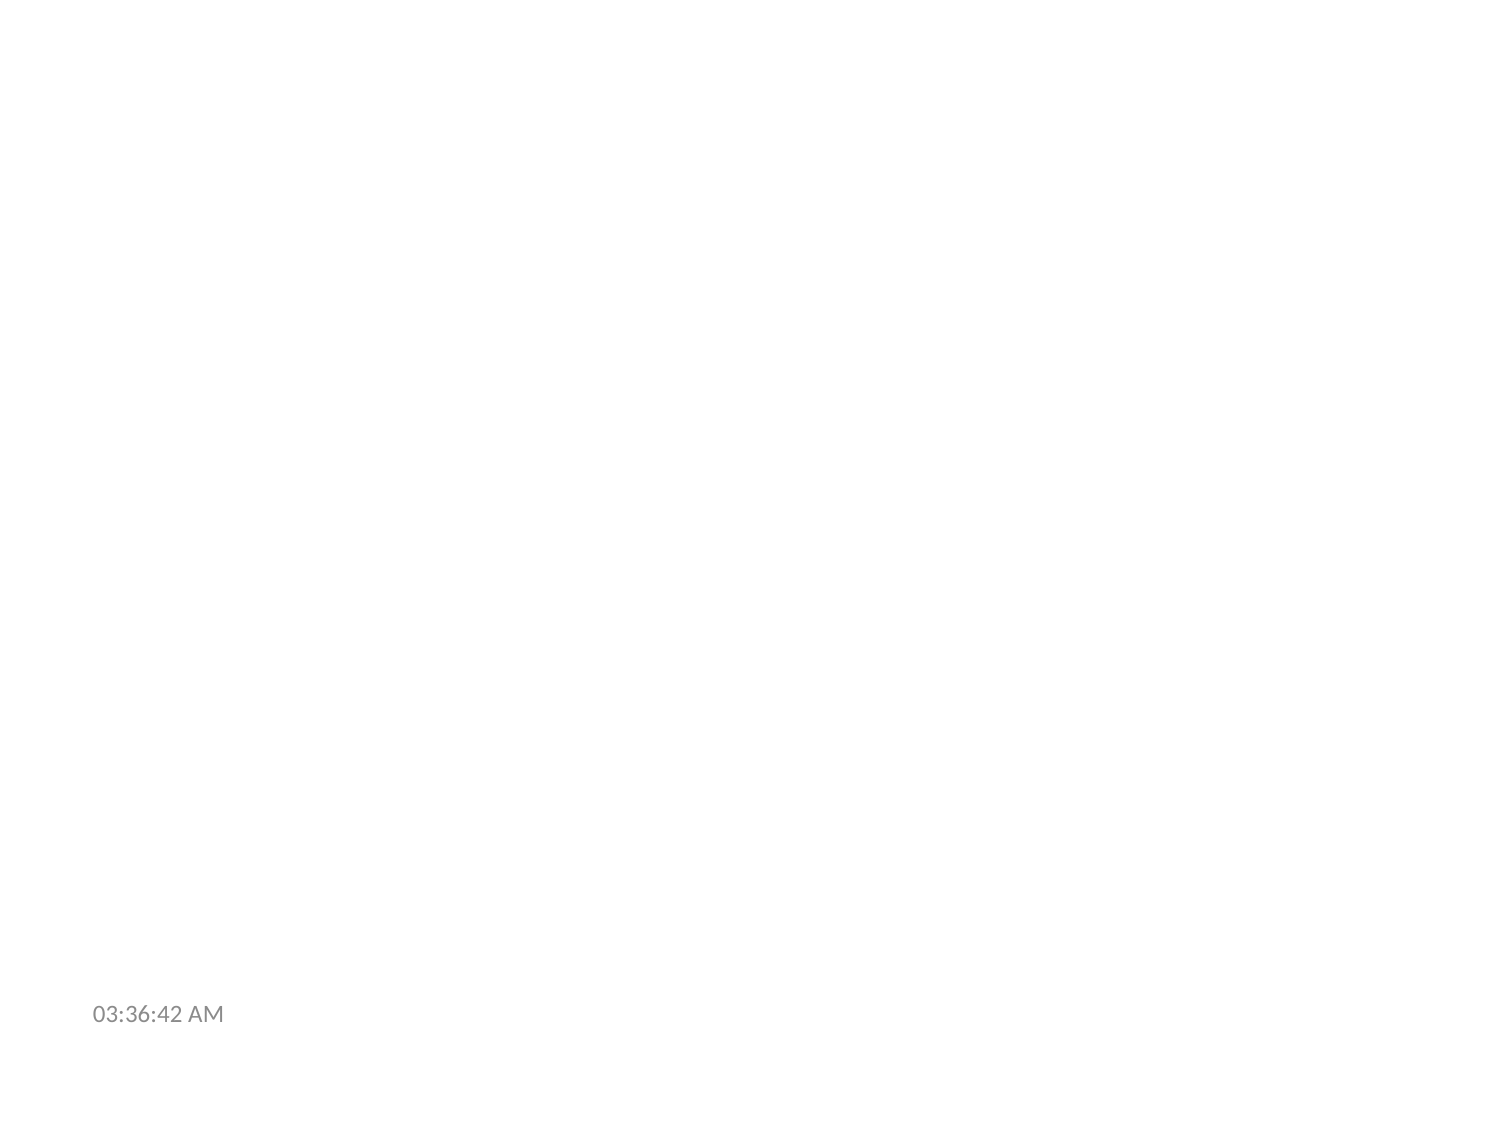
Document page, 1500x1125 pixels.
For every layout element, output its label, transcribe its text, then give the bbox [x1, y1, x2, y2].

text_box 3:35:09 PM [77, 982, 428, 1043]
